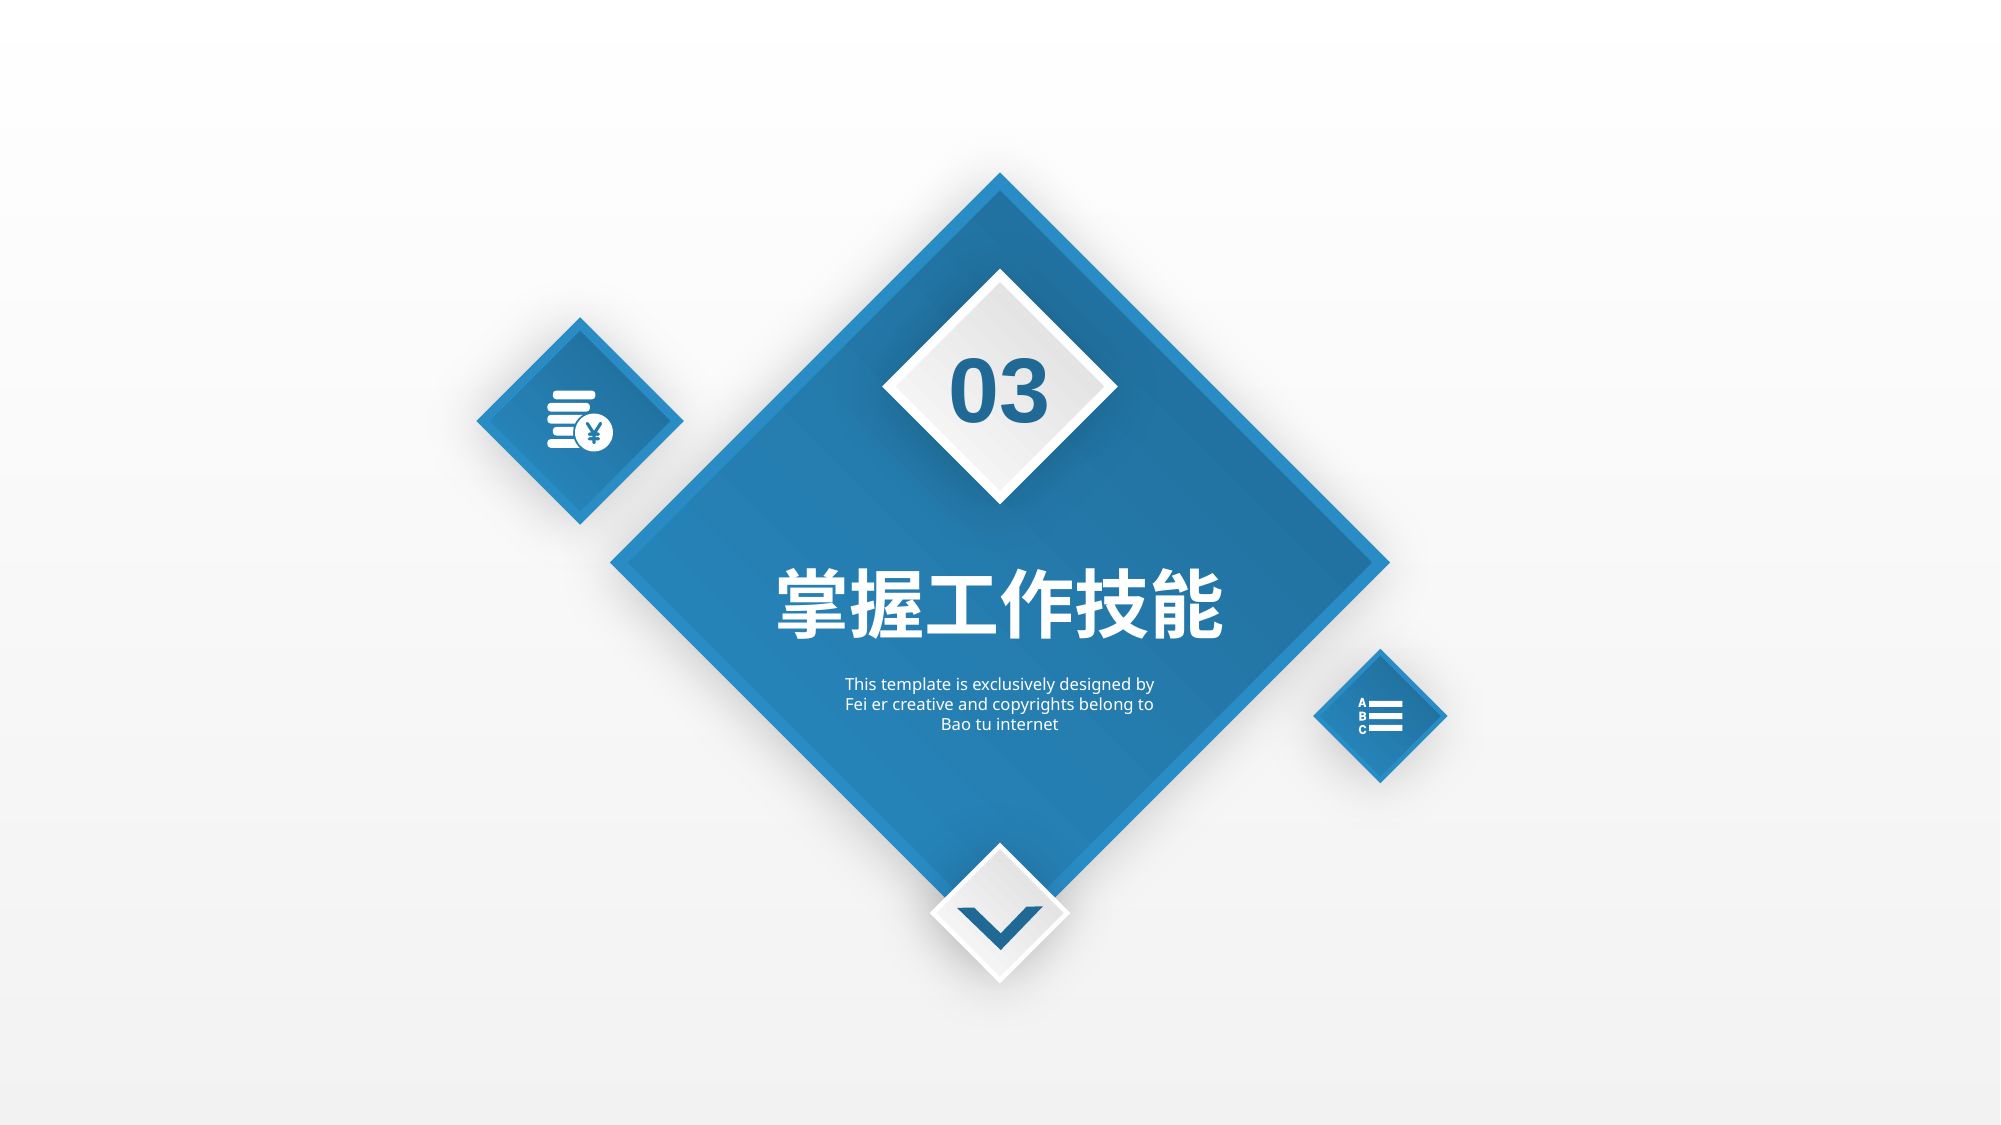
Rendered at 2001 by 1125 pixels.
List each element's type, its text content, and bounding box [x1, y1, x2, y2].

text_box [710, 656, 1290, 878]
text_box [932, 845, 1068, 981]
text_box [1316, 652, 1445, 780]
text_box [904, 179, 1096, 275]
text_box This template is exclusively designed by Fei er creative and copyrights belong to Bao tu internet [826, 666, 1174, 742]
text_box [888, 275, 1112, 498]
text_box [482, 323, 678, 519]
text_box [617, 291, 1383, 629]
text_box 掌握工作技能 [683, 550, 1317, 656]
